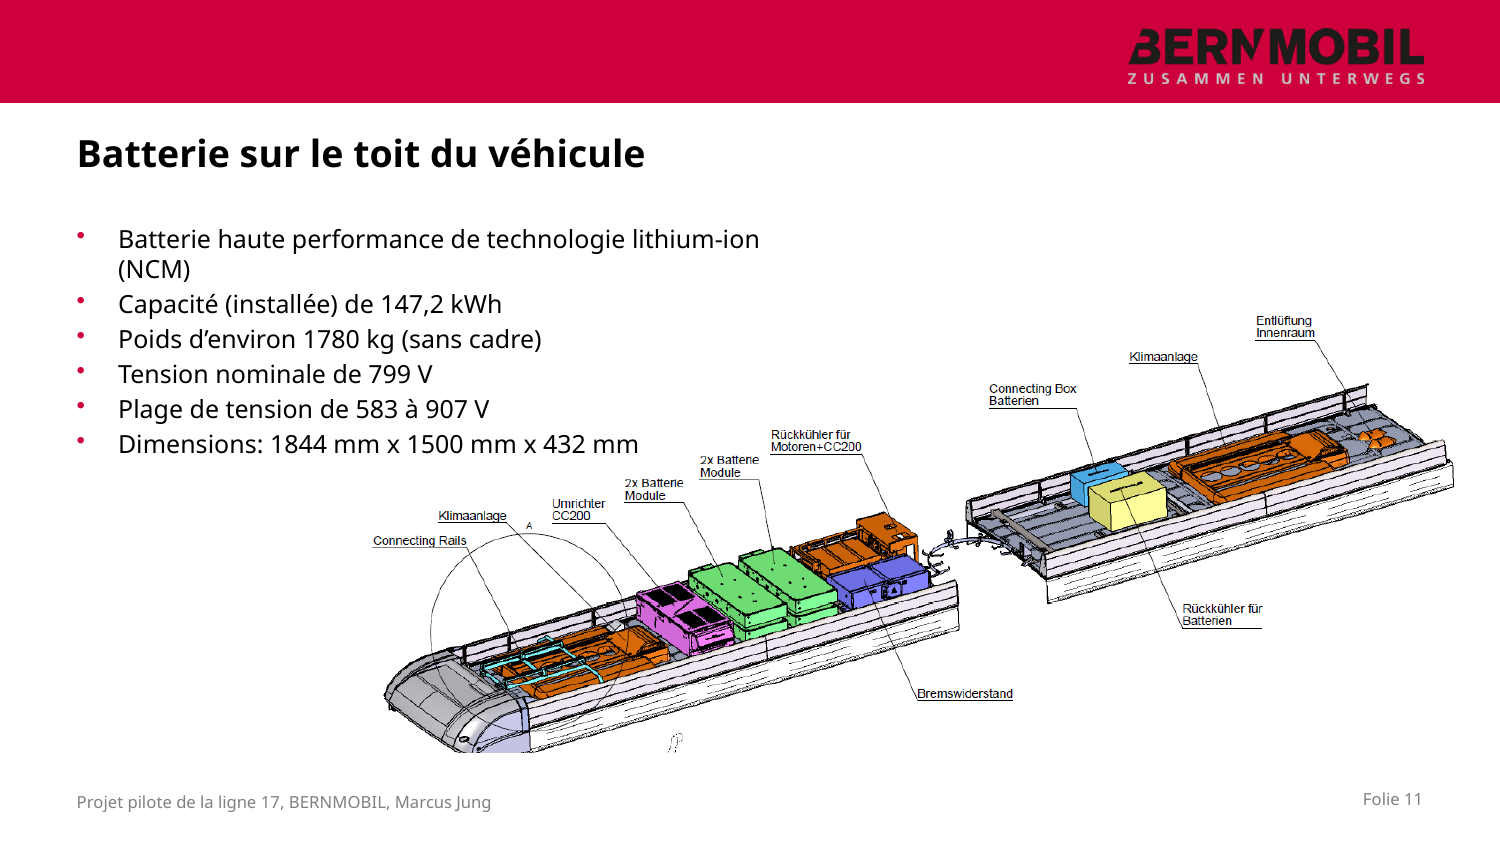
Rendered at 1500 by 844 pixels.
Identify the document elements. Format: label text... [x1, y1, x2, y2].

footer Projet pilote de la ligne 17, BERNMOBIL, Marcus Jung [76, 776, 1045, 812]
picture [1128, 28, 1424, 84]
picture [371, 304, 1457, 753]
title Batterie sur le toit du véhicule [76, 129, 1424, 192]
list Batterie haute performance de technologie lithium-ion (NCM) Capacité (installée) de 147,2 kWh Poids d’environ 1780 kg (sans cadre) Tension nominale de 799 V Plage de tension de 583 à 907 V Dimensions: 1844 mm x 1500 mm x 432 mm [76, 223, 762, 750]
slide_number Folie 11 [1068, 776, 1424, 812]
